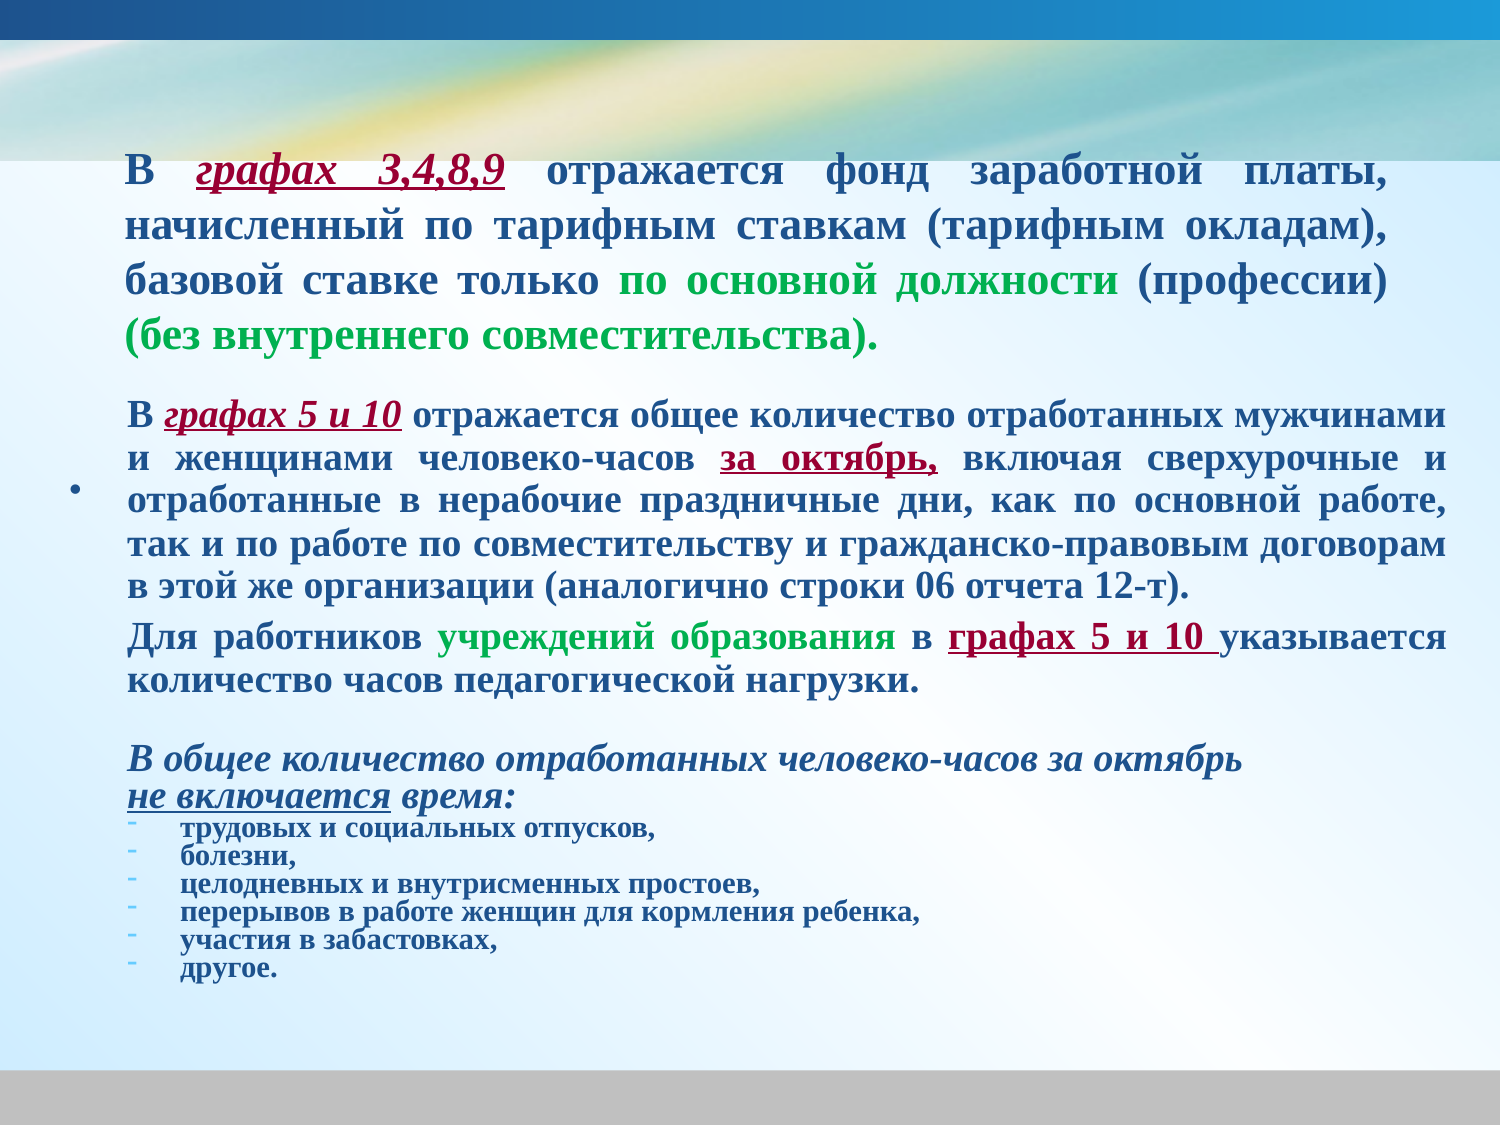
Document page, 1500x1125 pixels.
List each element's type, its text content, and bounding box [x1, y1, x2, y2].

text_box В графах 5 и 10 отражается общее количество отработанных мужчинами и женщинами человеко-часов за октябрь, включая сверхурочные и отработанные в нерабочие праздничные дни, как по основной работе, так и по работе по совместительству и гражданско-правовым договорам в этой же организации (аналогично строки 06 отчета 12-т). Для работников учреждений образования в графах 5 и 10 указывается количество часов педагогической нагрузки. В общее количество отработанных человеко-часов за октябрь не включается время: трудовых и социальных отпусков, болезни, целодневных и внутрисменных простоев, перерывов в работе женщин для кормления ребенка, участия в забастовках, другое. [112, 385, 1463, 1035]
list В графах 3,4,8,9 отражается фонд заработной платы, начисленный по тарифным ставкам (тарифным окладам), базовой ставке только по основной должности (профессии) (без внутреннего совместительства). . [53, 52, 1404, 327]
picture [0, 39, 1500, 161]
